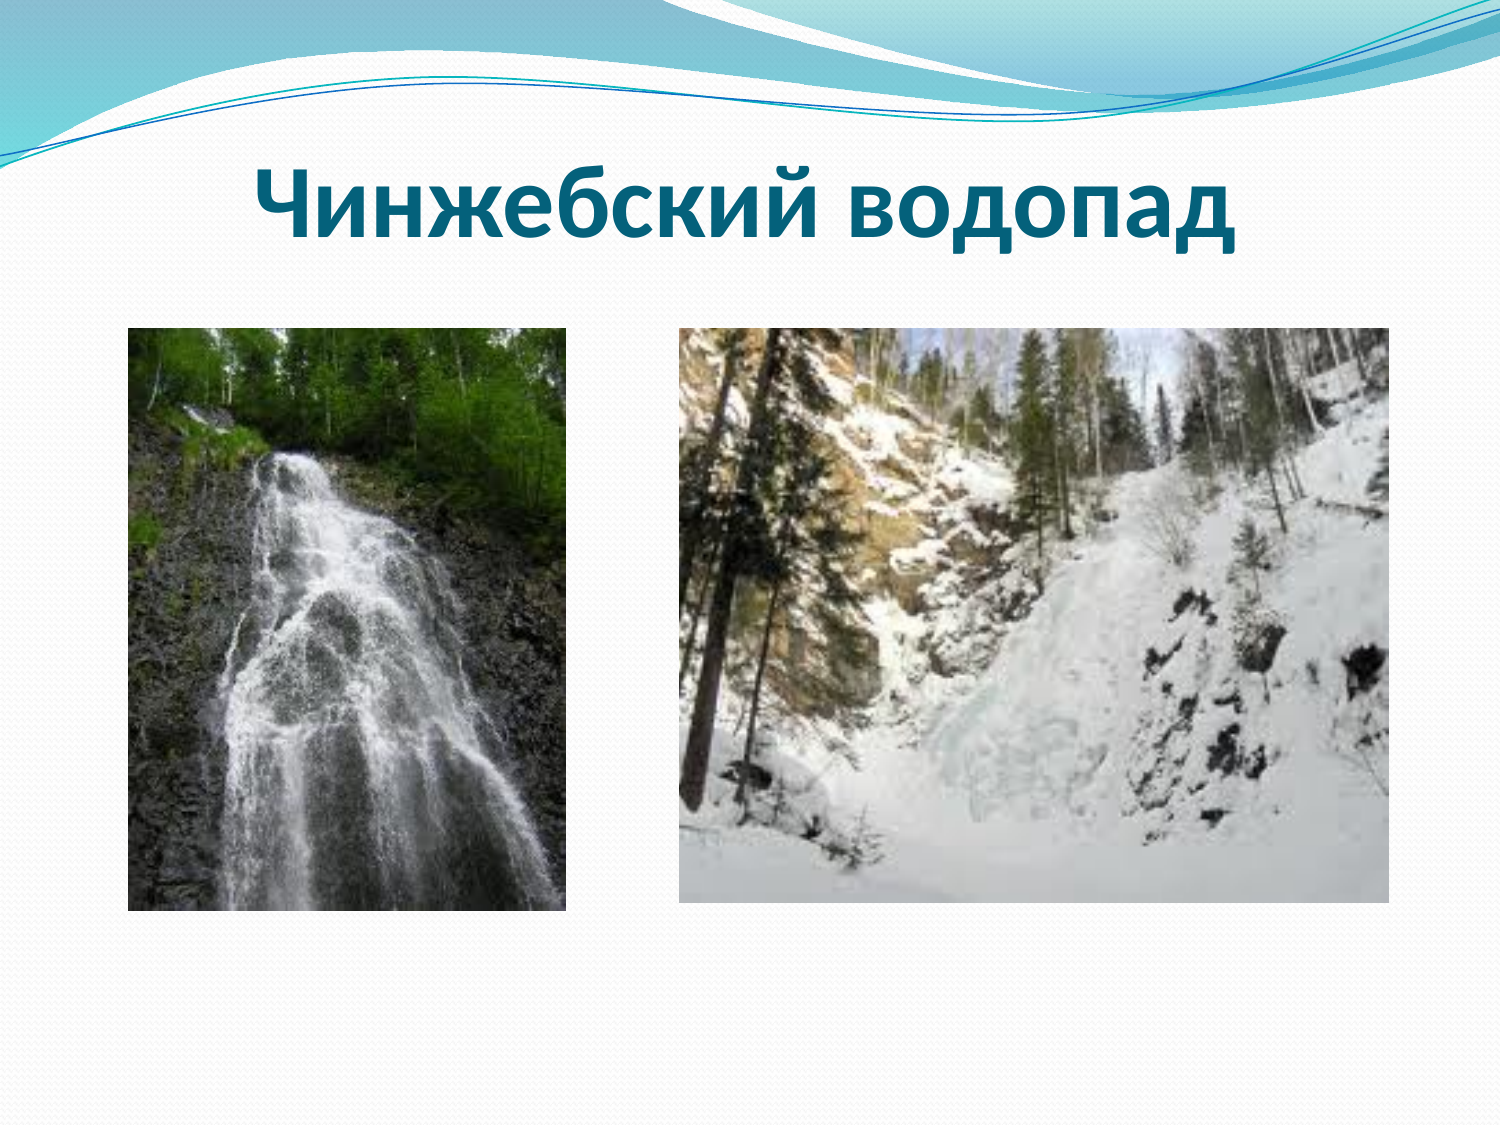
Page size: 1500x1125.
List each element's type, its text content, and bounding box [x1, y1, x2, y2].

picture [679, 327, 1389, 903]
title Чинжебский водопад [70, 70, 1421, 258]
picture [128, 327, 566, 912]
